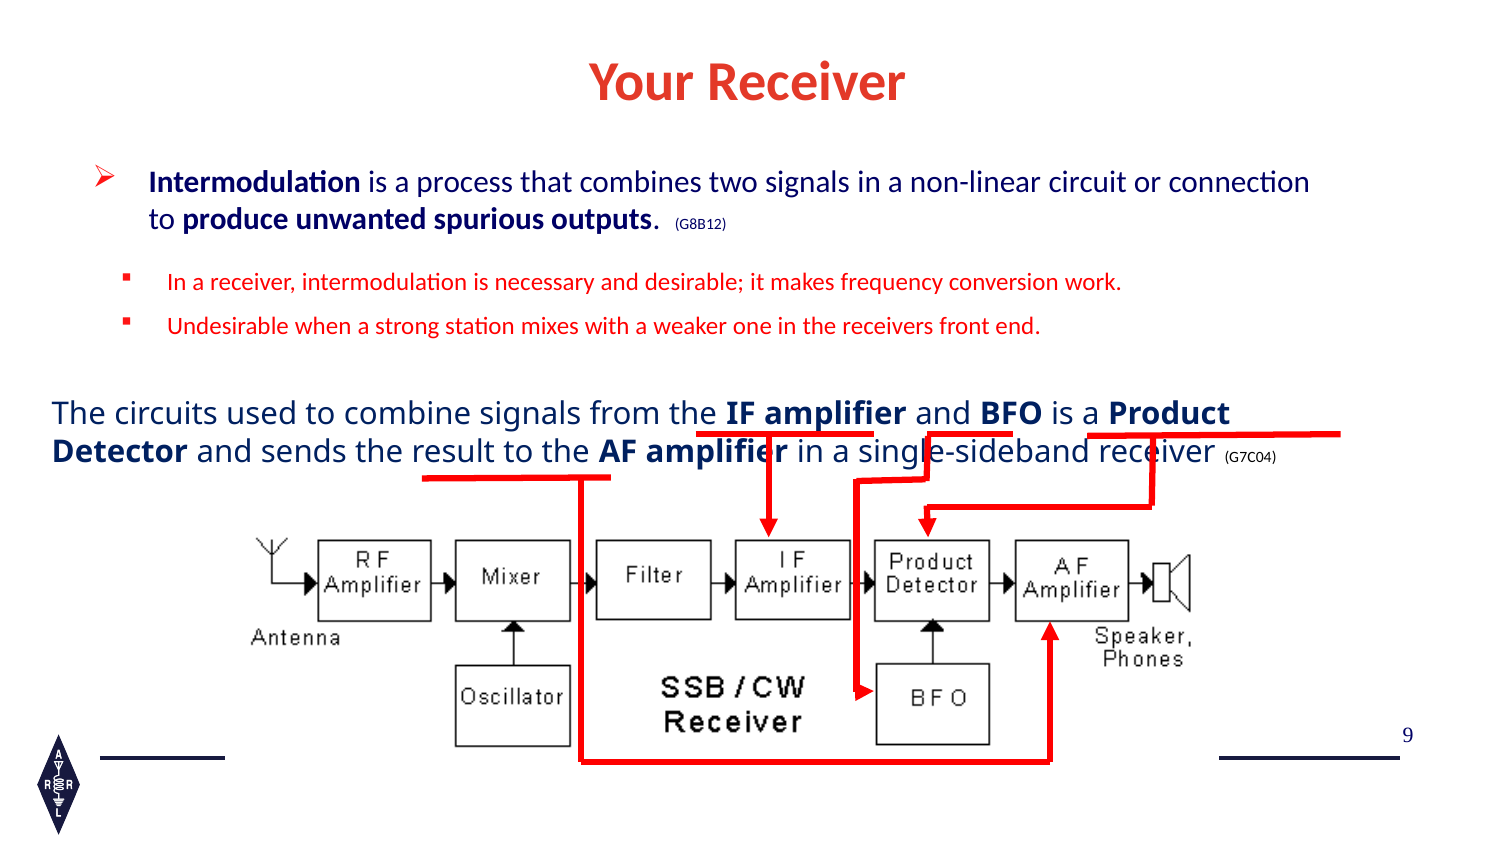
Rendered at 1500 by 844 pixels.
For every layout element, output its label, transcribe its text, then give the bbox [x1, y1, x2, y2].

text_box Intermodulation is a process that combines two signals in a non-linear circuit or connection to produce unwanted spurious outputs. (G8B12) In a receiver, intermodulation is necessary and desirable; it makes frequency conversion work. Undesirable when a strong station mixes with a weaker one in the receivers front end. [81, 155, 1341, 366]
picture [37, 734, 80, 835]
text_box 9 [1074, 714, 1425, 774]
text_box Your Receiver [101, 44, 1395, 145]
text_box Your Receiver [41, 31, 1459, 139]
picture [224, 507, 1219, 773]
text_box The circuits used to combine signals from the IF amplifier and BFO is a Product Detector and sends the result to the AF amplifier in a single-sideband receiver (G7C04) [36, 386, 1378, 476]
